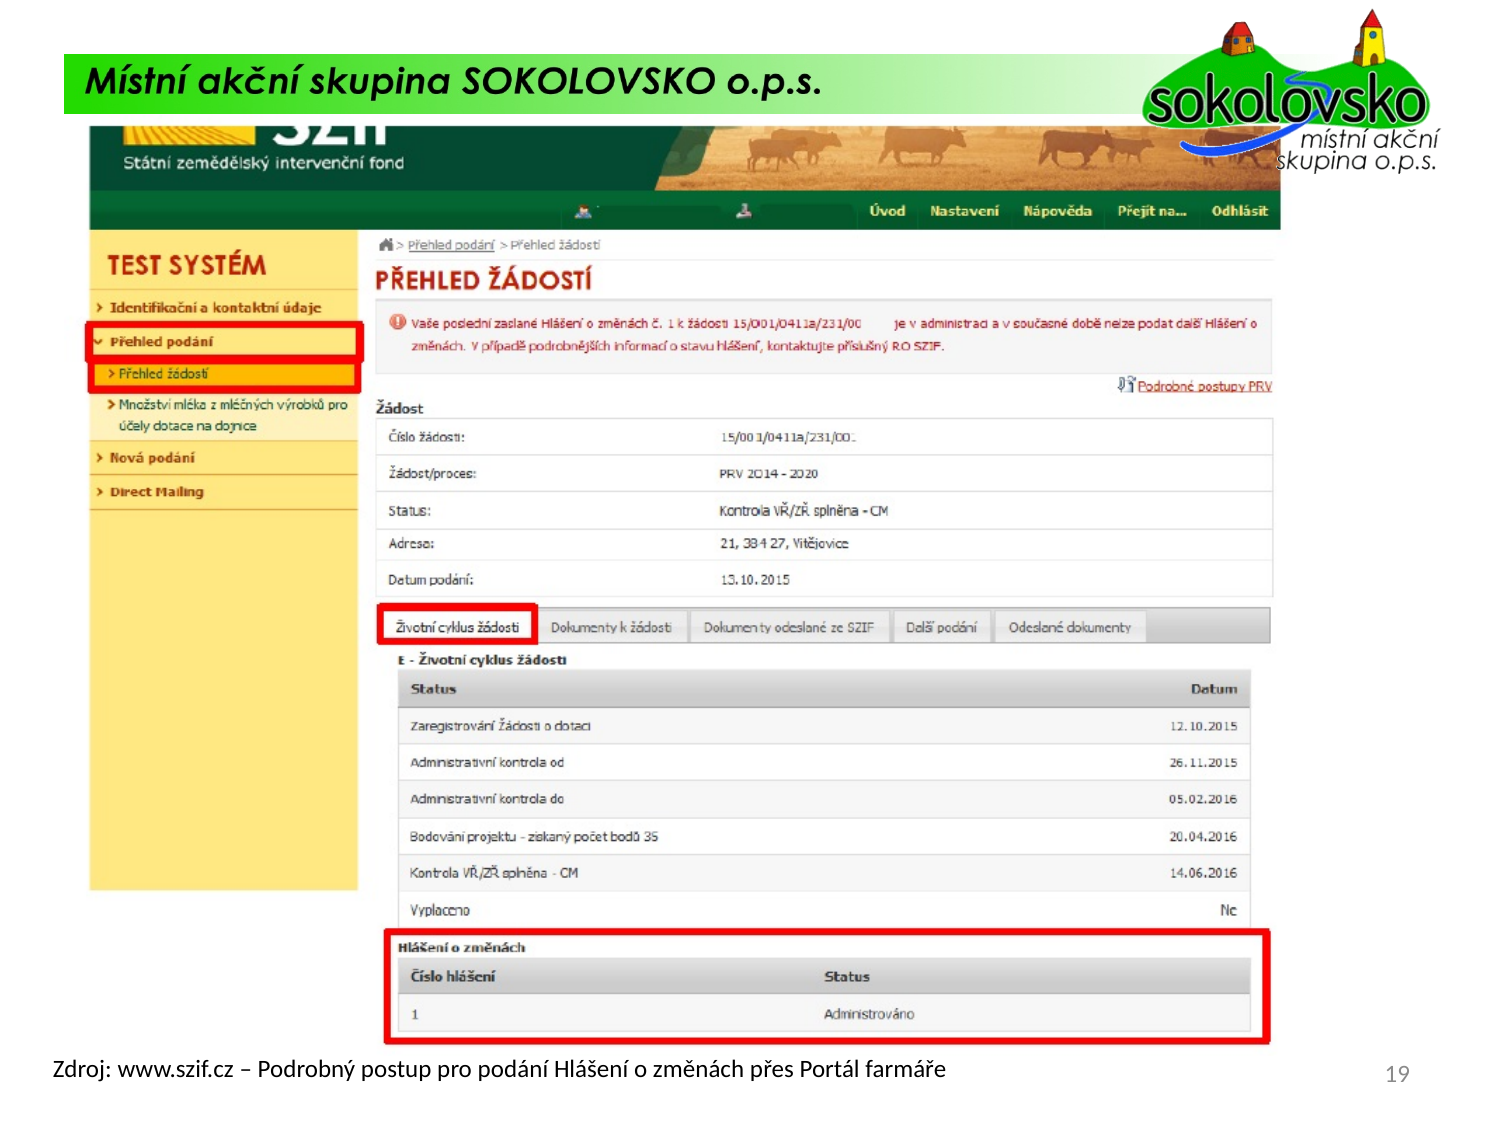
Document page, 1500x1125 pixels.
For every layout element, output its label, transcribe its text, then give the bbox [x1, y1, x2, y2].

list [64, 121, 1292, 1056]
picture [64, 0, 1455, 197]
slide_number 19 [1074, 1042, 1425, 1103]
text_box Zdroj: www.szif.cz – Podrobný postup pro podání Hlášení o změnách přes Portál farmáře [38, 1044, 964, 1120]
